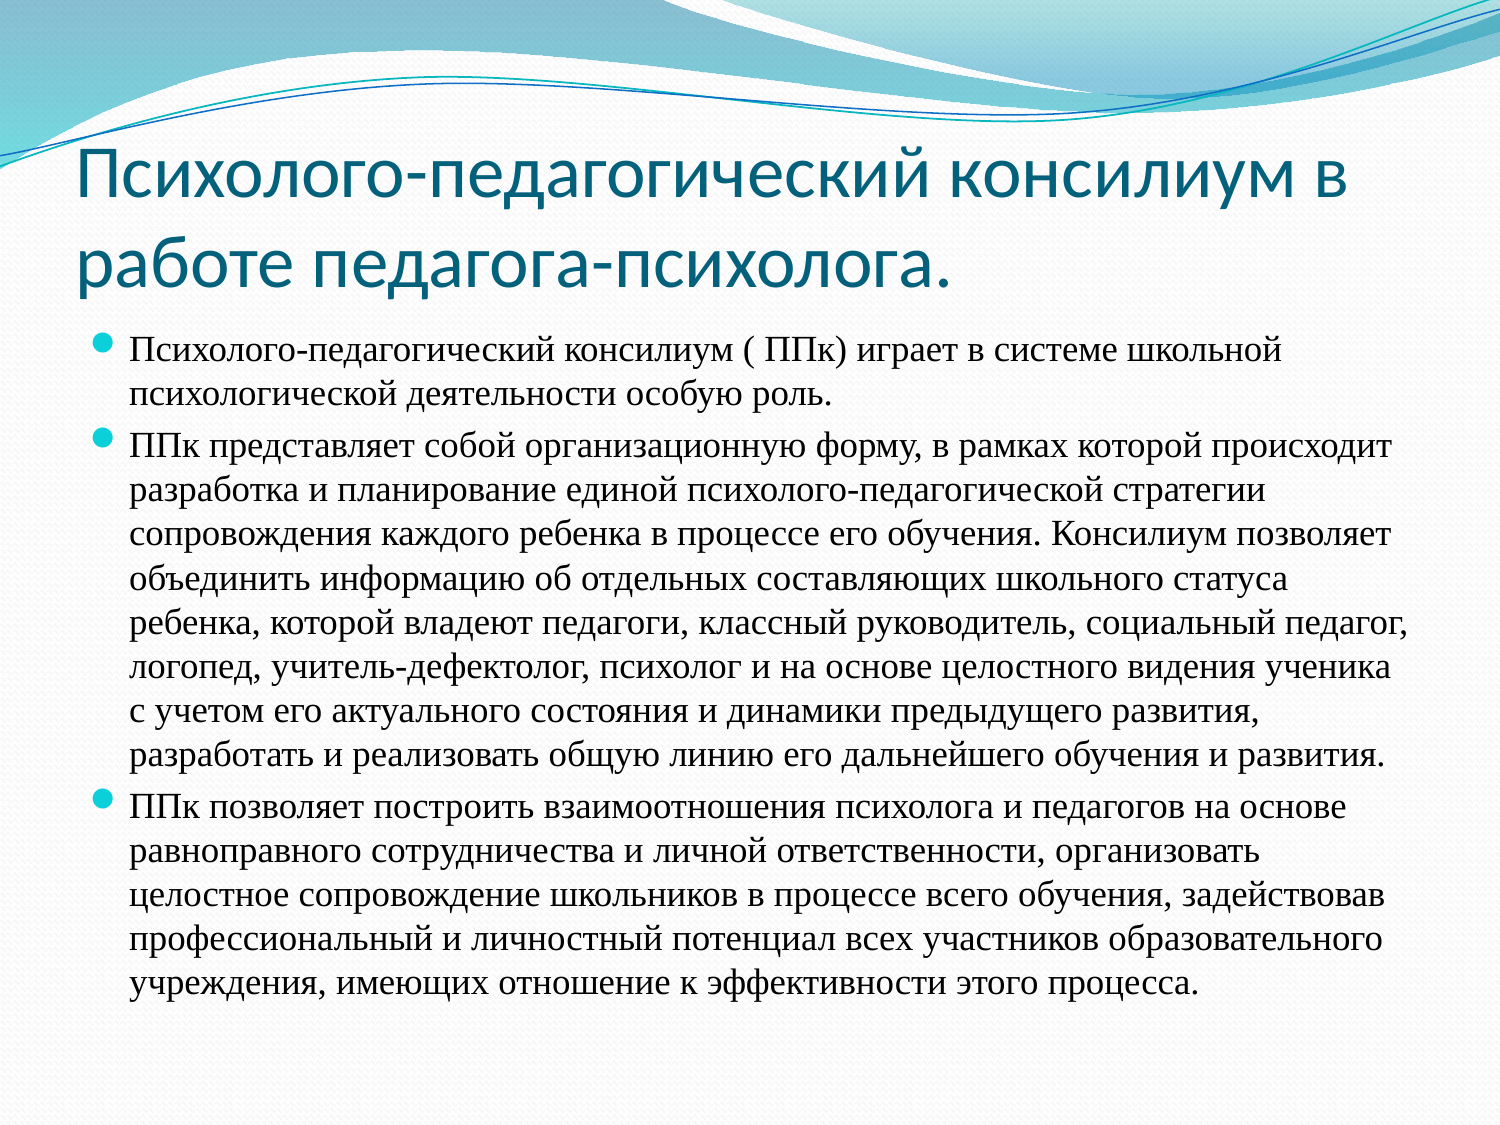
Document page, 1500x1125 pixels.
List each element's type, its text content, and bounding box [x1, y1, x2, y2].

title Психолого-педагогический консилиум в работе педагога-психолога. [75, 115, 1425, 303]
list Психолого-педагогический консилиум ( ППк) играет в системе школьной психологической деятельности особую роль. ППк представляет собой организационную форму, в рамках которой происходит разработка и планирование единой психолого-педагогической стратегии сопровождения каждого ребенка в процессе его обучения. Консилиум позволяет объединить информацию об отдельных составляющих школьного статуса ребенка, которой владеют педагоги, классный руководитель, социальный педагог, логопед, учитель-дефектолог, психолог и на основе целостного видения ученика с учетом его актуального состояния и динамики предыдущего развития, разработать и реализовать общую линию его дальнейшего обучения и развития. ППк позволяет построить взаимоотношения психолога и педагогов на основе равноправного сотрудничества и личной ответственности, организовать целостное сопровождение школьников в процессе всего обучения, задействовав профессиональный и личностный потенциал всех участников образовательного учреждения, имеющих отношение к эффективности этого процесса. [75, 317, 1425, 1090]
